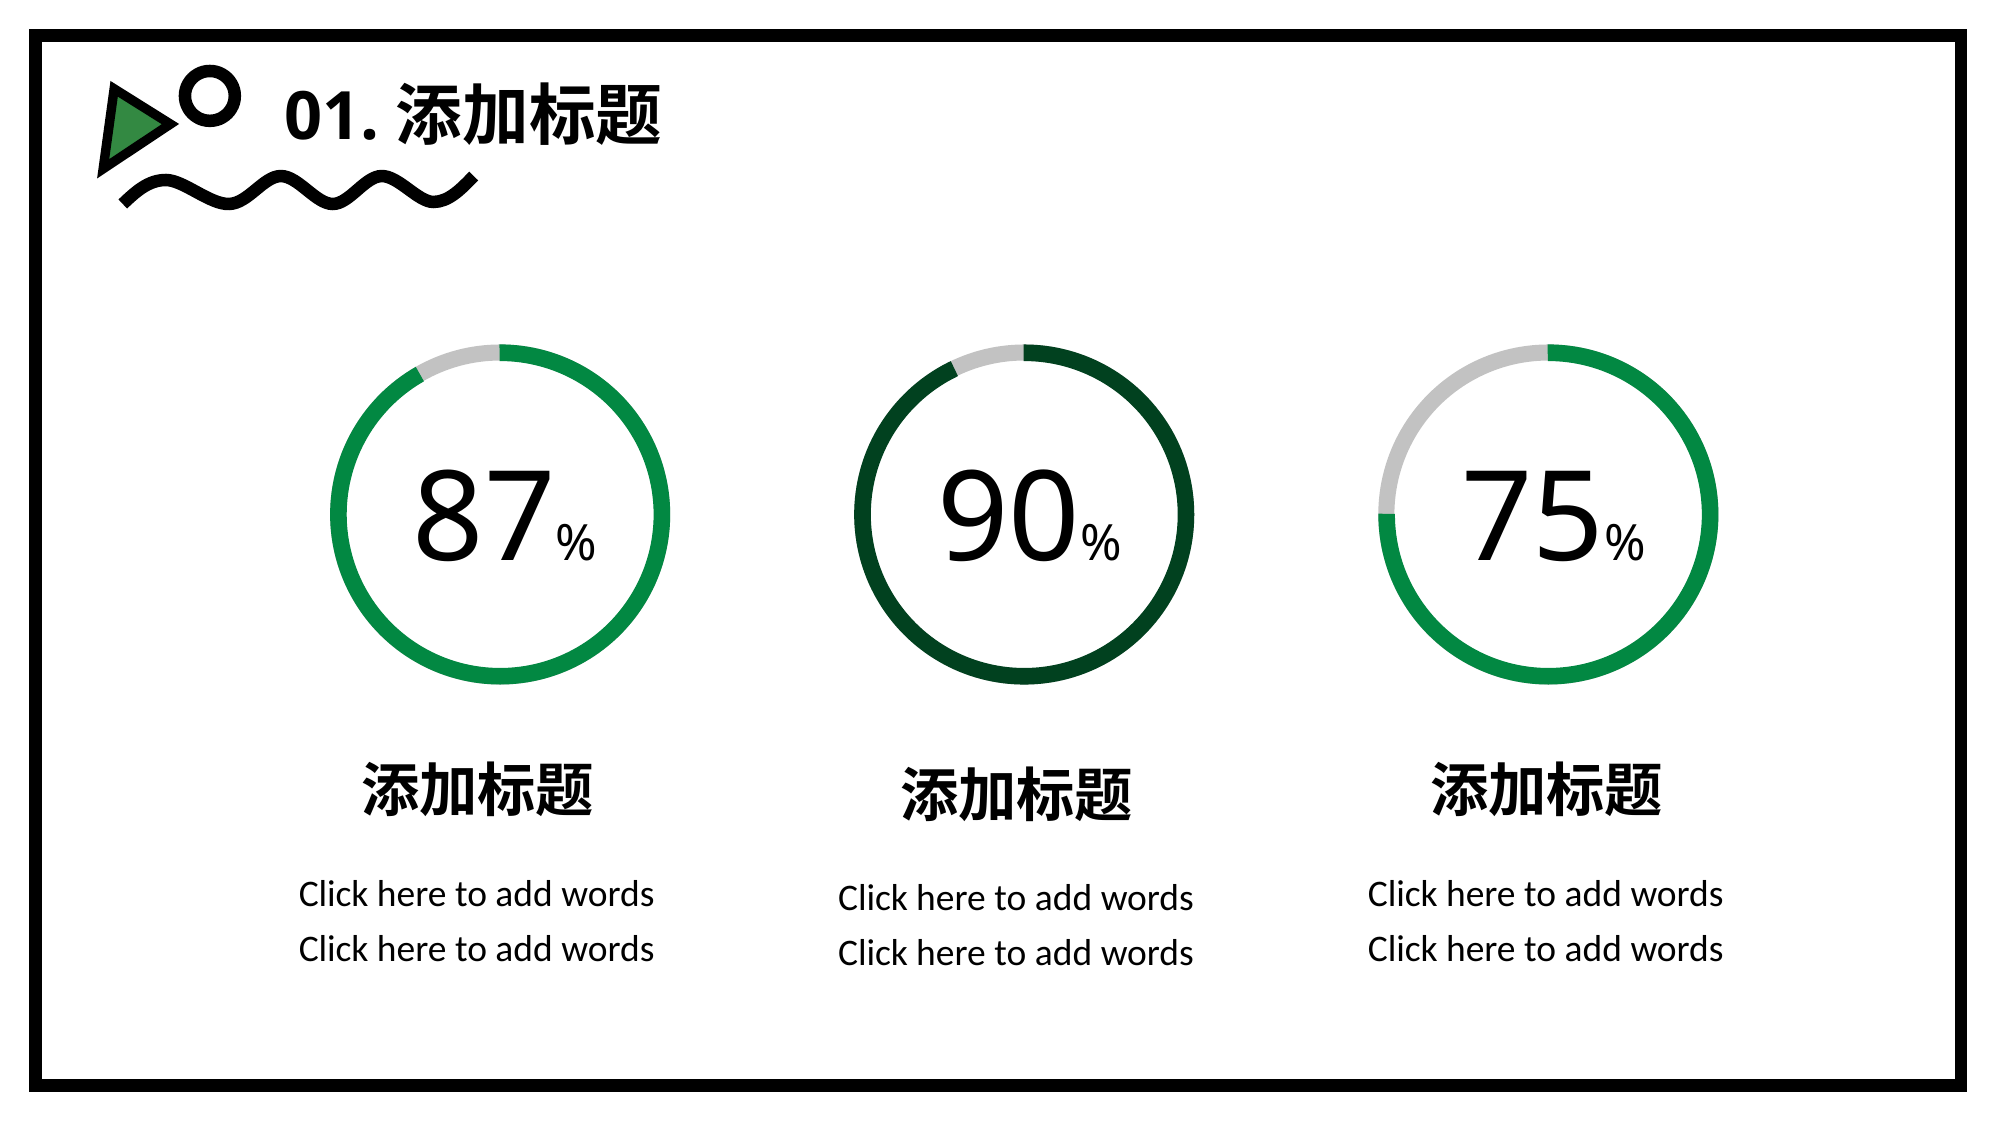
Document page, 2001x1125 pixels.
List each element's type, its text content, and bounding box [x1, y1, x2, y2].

text_box Click here to add words [823, 920, 1236, 981]
text_box [853, 343, 1195, 686]
text_box [1377, 343, 1547, 513]
text_box Click here to add words [284, 916, 696, 977]
text_box [1377, 343, 1719, 686]
text_box 添加标题 [346, 746, 790, 831]
text_box Click here to add words [1353, 916, 1765, 977]
text_box Click here to add words [823, 865, 1236, 920]
text_box 添加标题 [1415, 746, 1859, 831]
text_box Click here to add words [284, 861, 696, 916]
text_box 75% [1439, 427, 1668, 593]
text_box [329, 343, 671, 686]
text_box [35, 35, 1962, 1087]
text_box 添加标题 [885, 750, 1329, 836]
text_box 90% [915, 427, 1144, 593]
text_box 01.添加标题 [269, 65, 678, 241]
text_box Click here to add words [1353, 861, 1765, 916]
text_box [183, 69, 236, 122]
text_box [122, 178, 269, 206]
text_box 87% [391, 427, 620, 593]
text_box [416, 343, 499, 381]
text_box [951, 343, 1023, 376]
text_box [101, 87, 173, 171]
